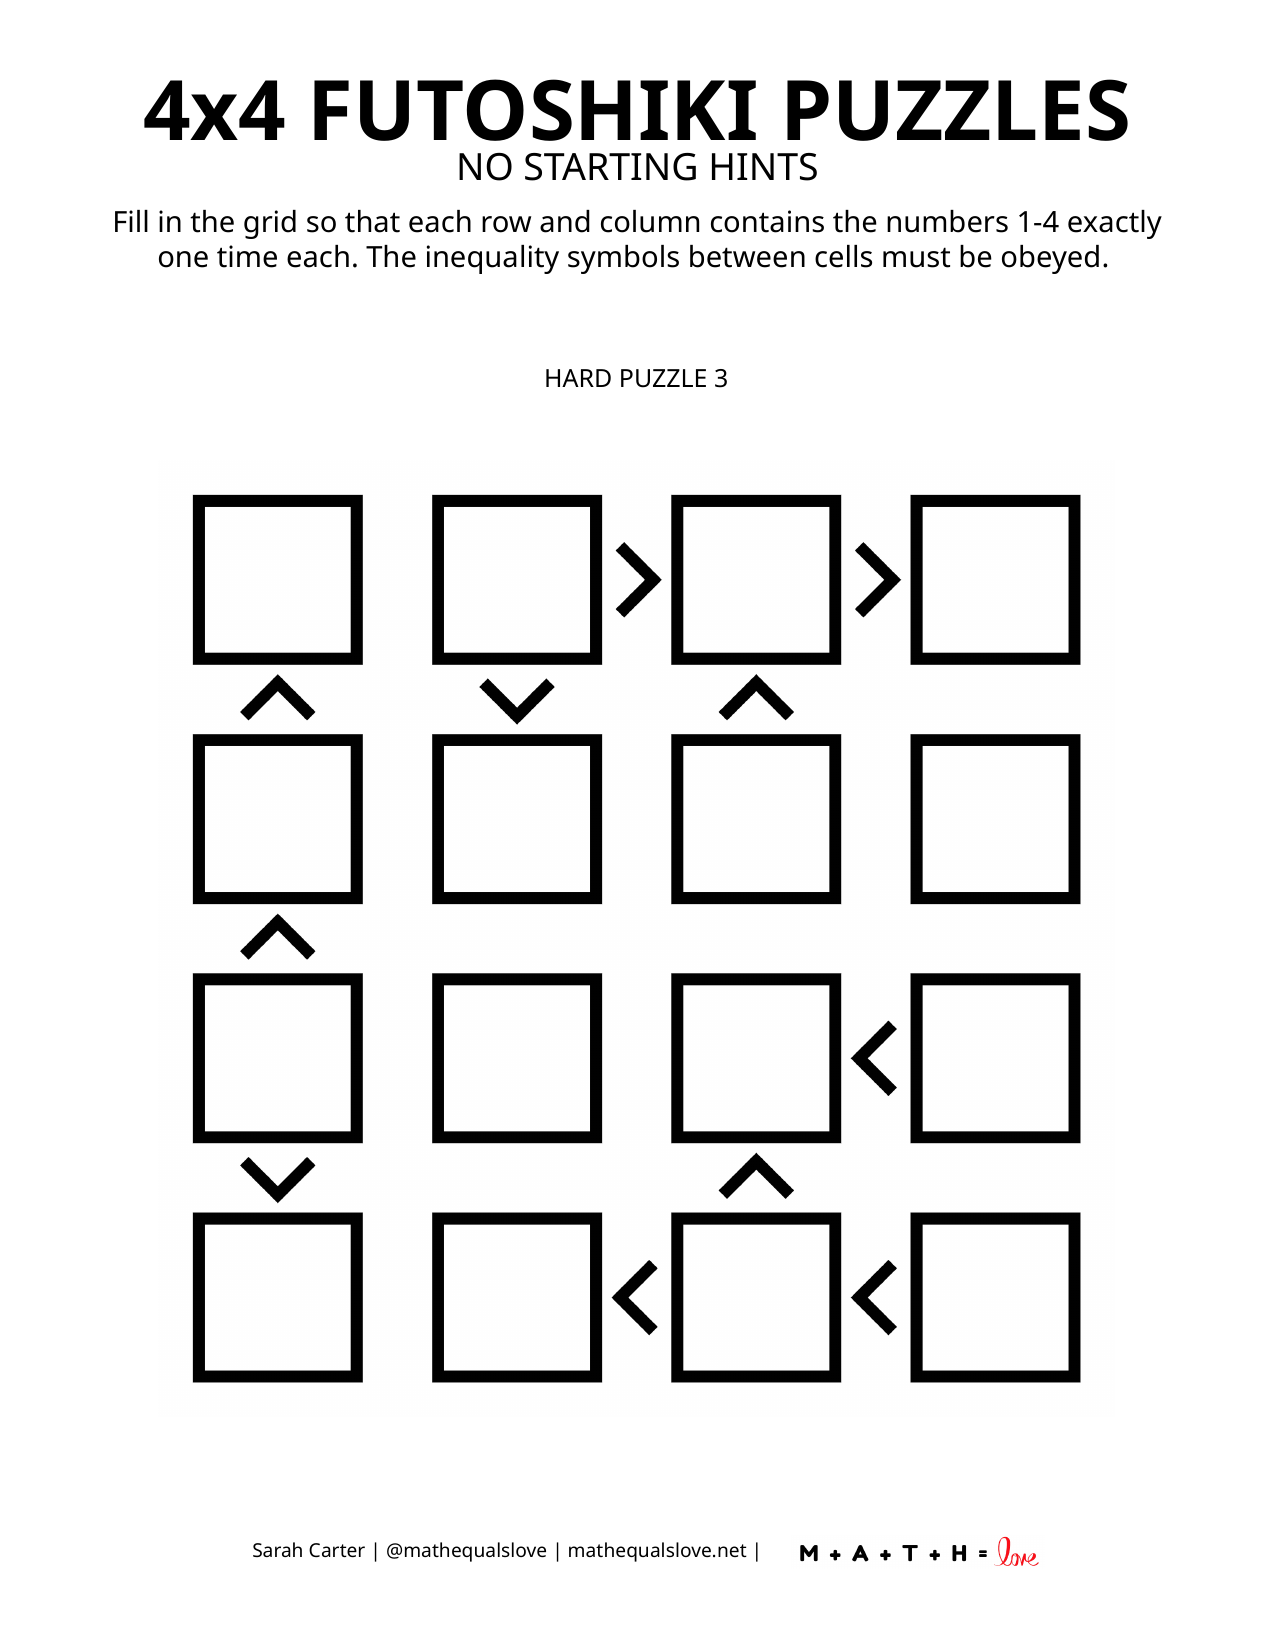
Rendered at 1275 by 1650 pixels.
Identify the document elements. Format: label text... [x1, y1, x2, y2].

text_box Fill in the grid so that each row and column contains the numbers 1-4 exactly one time each. The inequality symbols between cells must be obeyed. [0, 196, 1275, 281]
picture [791, 1534, 1046, 1570]
text_box NO STARTING HINTS [0, 135, 1275, 196]
text_box HARD PUZZLE 3 [158, 362, 1115, 414]
text_box Sarah Carter | @mathequalslove | mathequalslove.net | [237, 1531, 1071, 1570]
text_box 4x4 FUTOSHIKI PUZZLES [77, 50, 1198, 135]
picture [157, 459, 1116, 1418]
